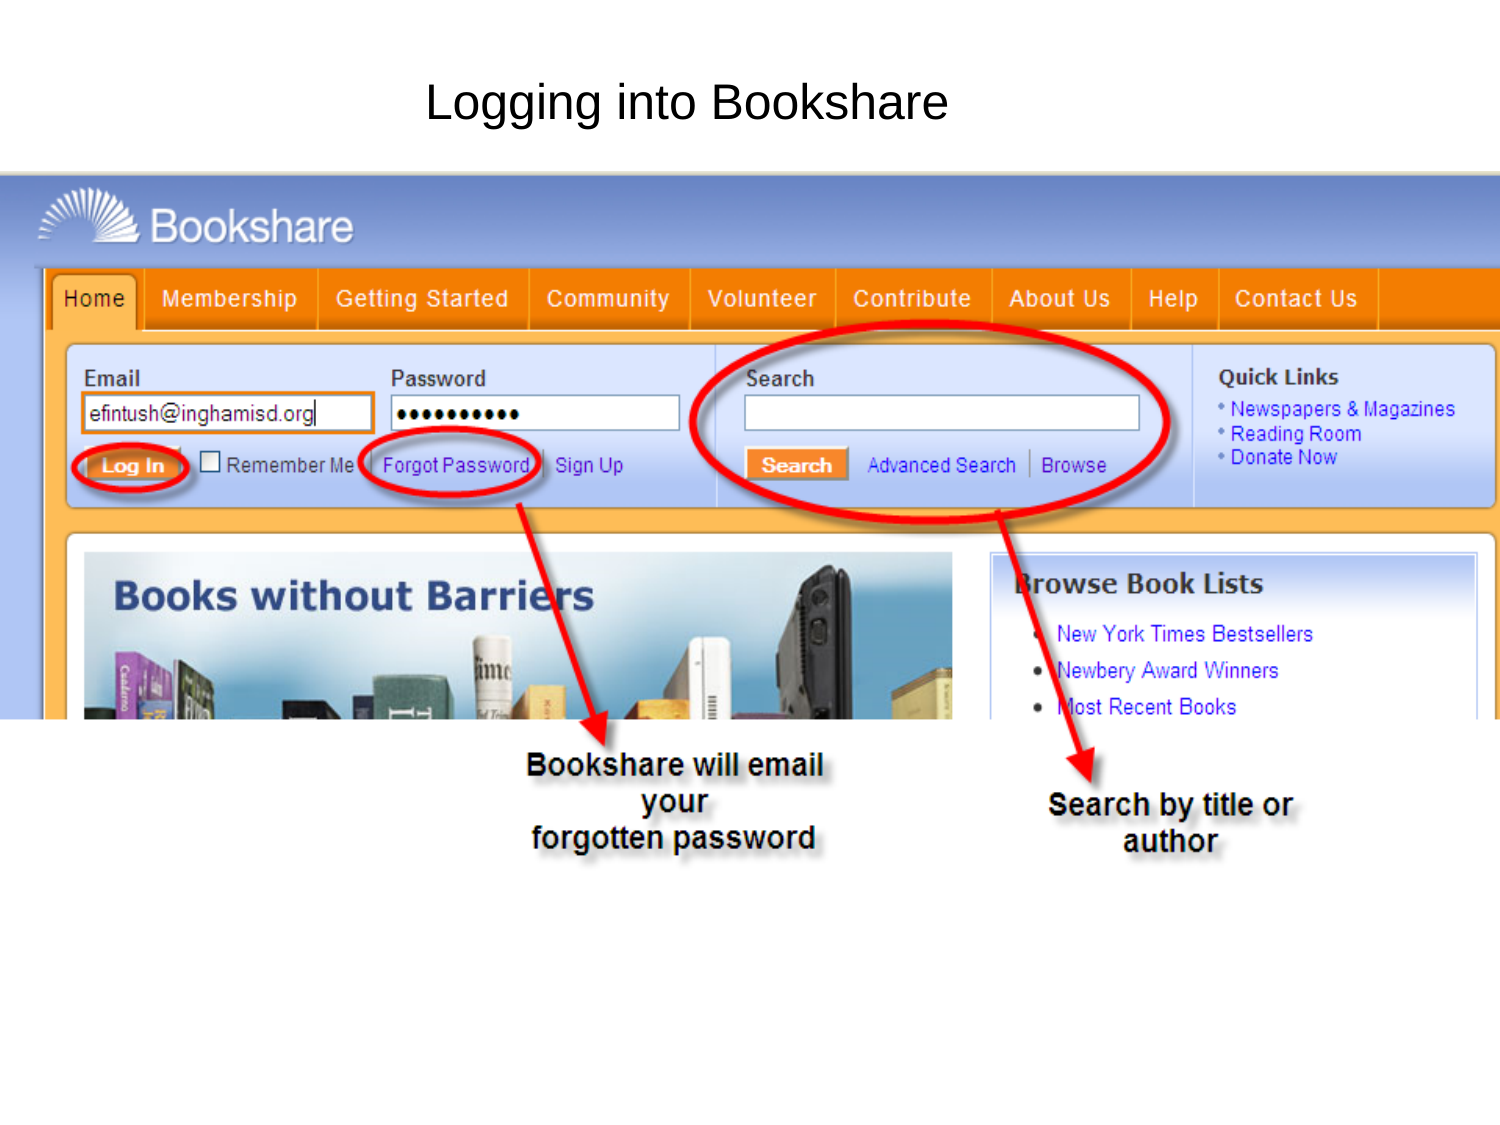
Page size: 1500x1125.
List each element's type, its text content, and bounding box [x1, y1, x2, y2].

picture [0, 170, 1500, 976]
text_box Logging into Bookshare [312, 62, 1063, 138]
